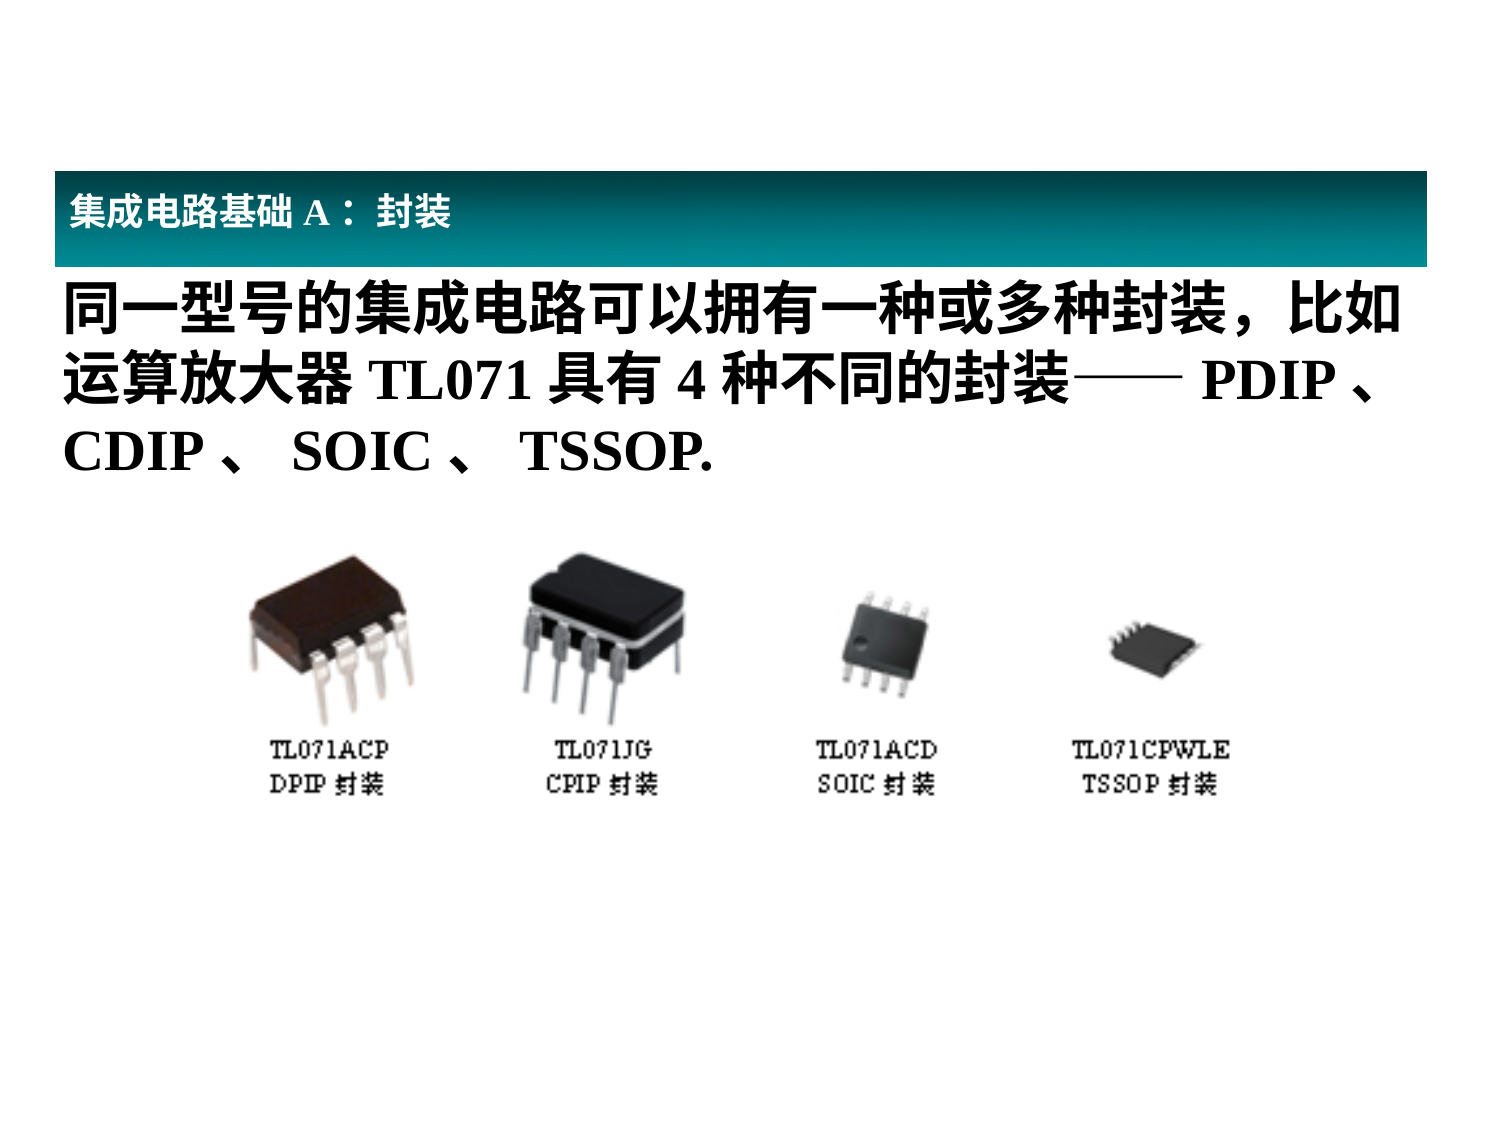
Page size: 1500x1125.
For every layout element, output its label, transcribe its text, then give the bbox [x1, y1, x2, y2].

picture [55, 170, 1428, 267]
text_box 同一型号的集成电路可以拥有一种或多种封装，比如运算放大器TL071具有4种不同的封装——PDIP、CDIP、SOIC、TSSOP. [48, 264, 1429, 489]
picture [231, 529, 1243, 817]
